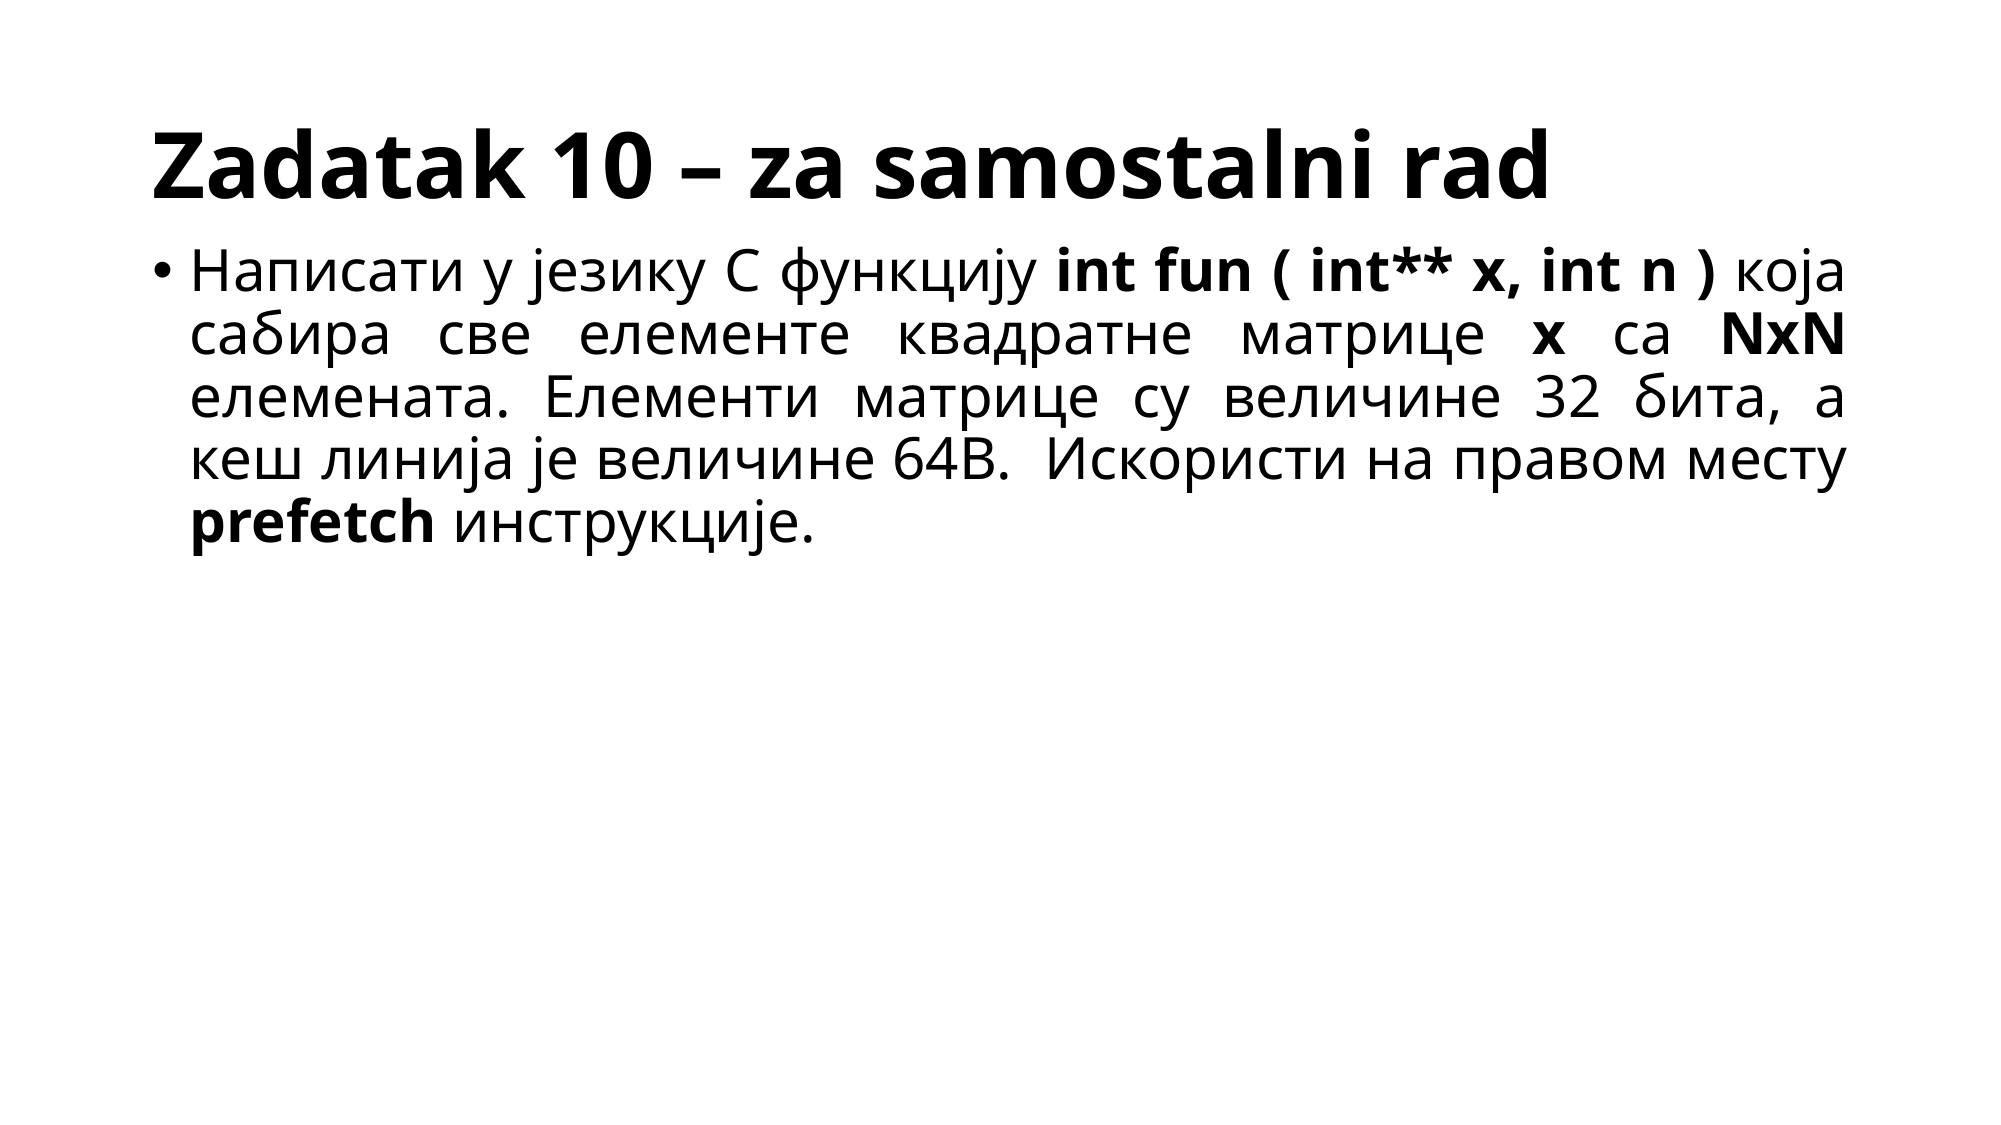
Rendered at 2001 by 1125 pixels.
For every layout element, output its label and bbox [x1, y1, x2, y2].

list [137, 233, 1863, 747]
title [137, 59, 1863, 233]
